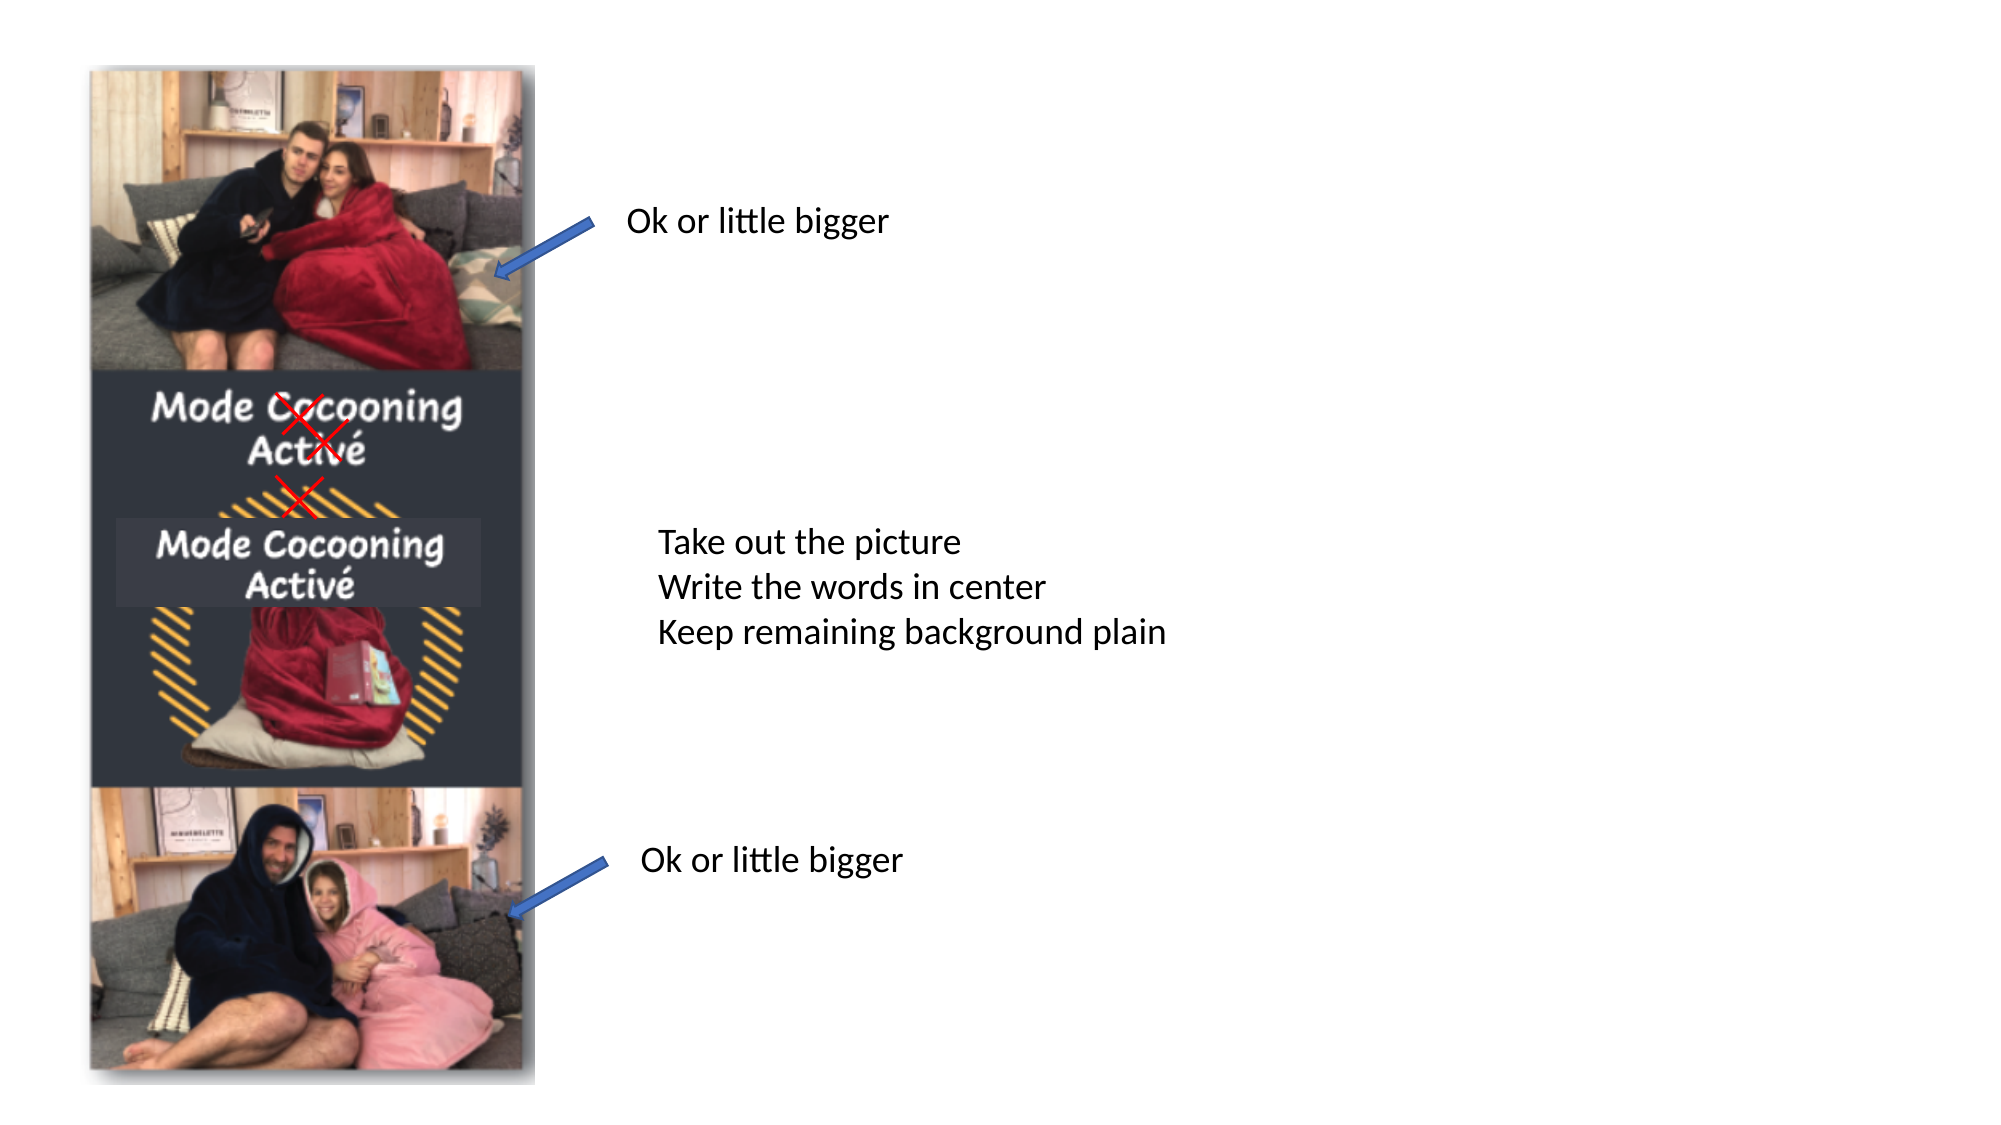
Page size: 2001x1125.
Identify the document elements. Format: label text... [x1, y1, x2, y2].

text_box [317, 477, 324, 518]
text_box [535, 855, 610, 908]
picture [79, 65, 535, 1085]
text_box Take out the picture Write the words in center Keep remaining background plain [643, 509, 1183, 660]
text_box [275, 392, 317, 436]
text_box [535, 215, 596, 261]
text_box Ok or little bigger [625, 827, 919, 888]
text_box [317, 394, 324, 417]
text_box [275, 475, 317, 519]
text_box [342, 419, 349, 460]
text_box Ok or little bigger [611, 188, 905, 248]
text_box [300, 417, 342, 461]
